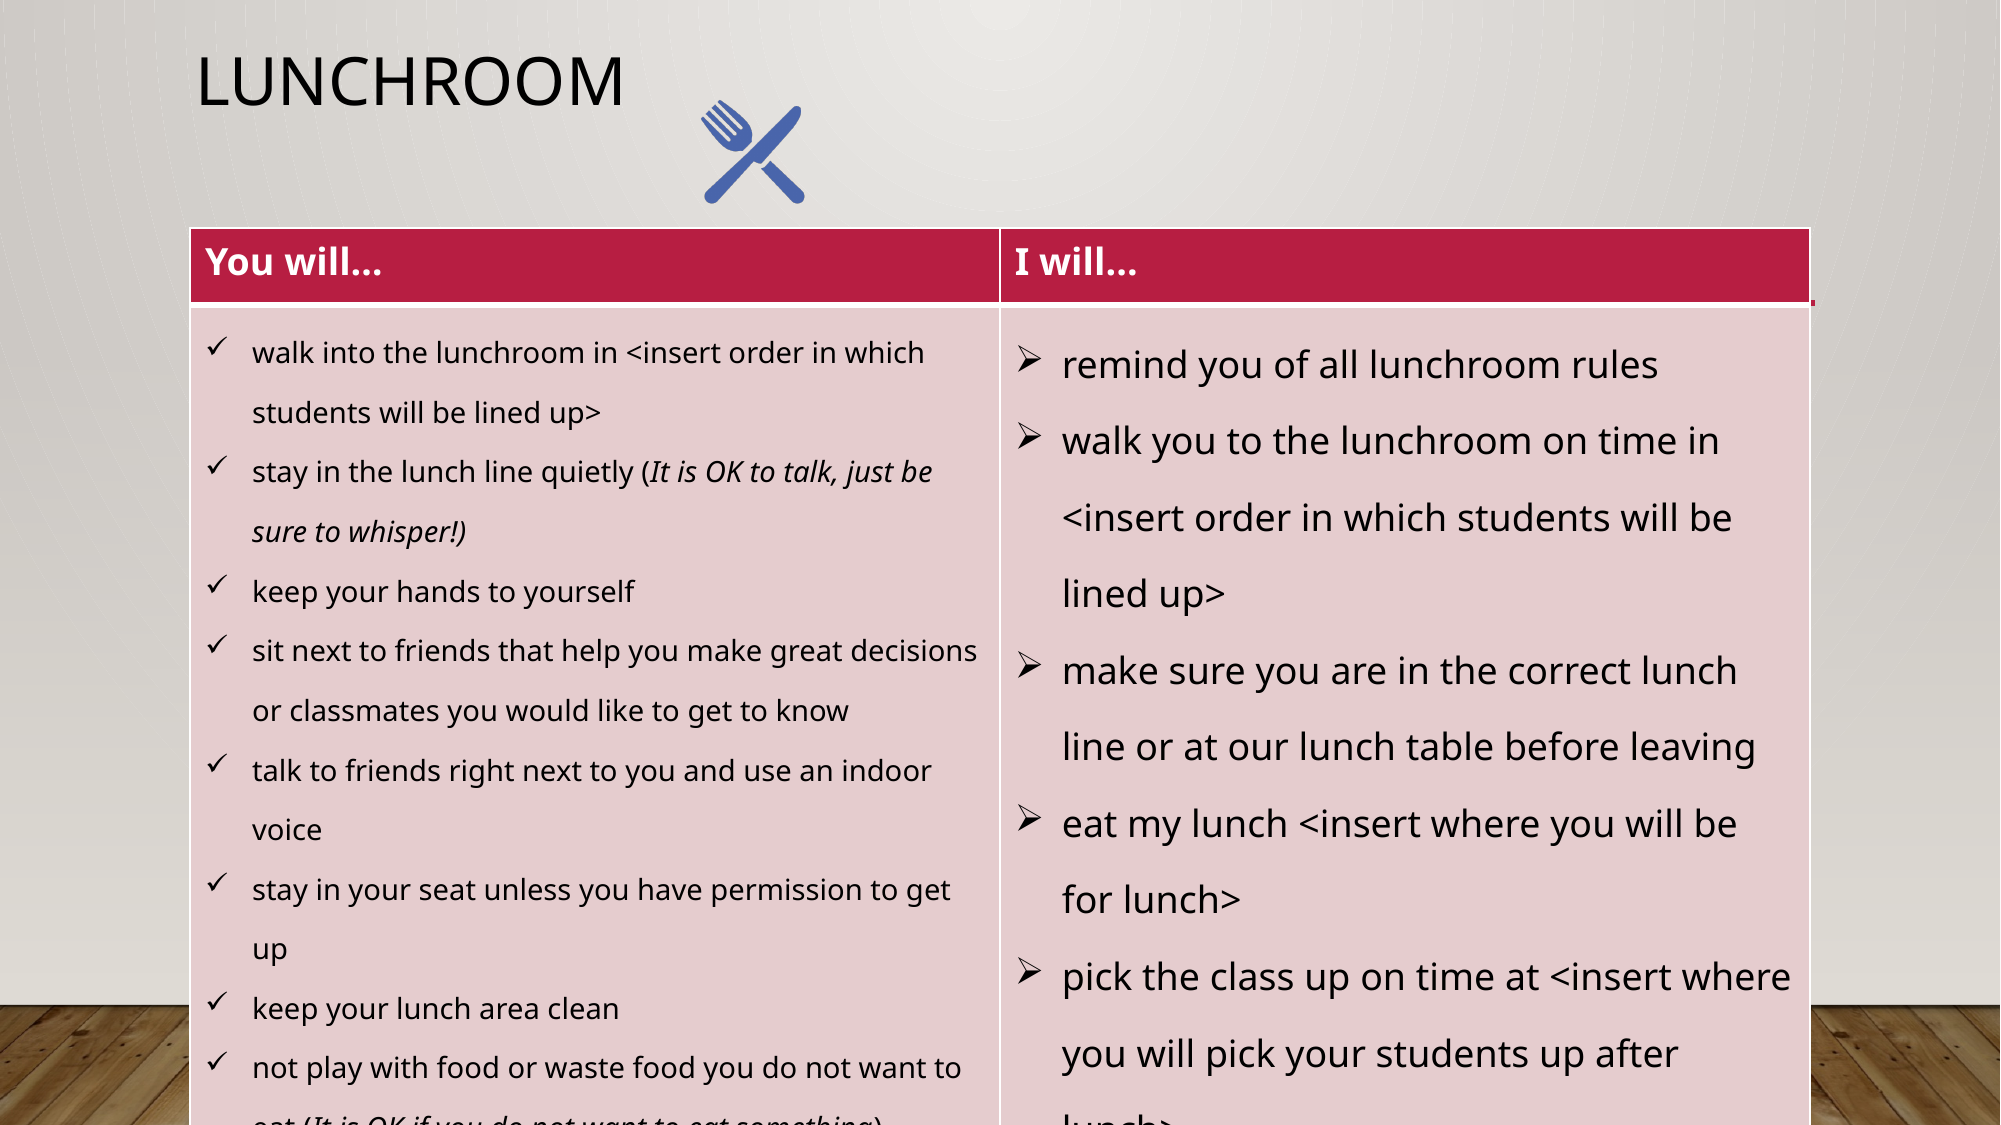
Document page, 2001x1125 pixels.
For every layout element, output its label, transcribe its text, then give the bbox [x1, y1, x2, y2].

table_header I will... [1001, 229, 1809, 302]
picture [1811, 1005, 2000, 1125]
picture [693, 92, 811, 210]
picture [0, 1005, 189, 1125]
title Lunchroom [179, 40, 1800, 263]
table_cell walk into the lunchroom in <insert order in which students will be lined up> stay in the lunch line quietly (It is OK to talk, just be sure to whisper!) keep your hands to yourself sit next to friends that help you make great decisions or classmates you would like to get to know talk to friends right next to you and use an indoor voice stay in your seat unless you have permission to get up keep your lunch area clean not play with food or waste food you do not want to eat (It is OK if you do not want to eat something) line up when <insert teacher’s name> arrives or you are dismissed [191, 308, 999, 1125]
table_cell remind you of all lunchroom rules walk you to the lunchroom on time in <insert order in which students will be lined up> make sure you are in the correct lunch line or at our lunch table before leaving eat my lunch <insert where you will be for lunch> pick the class up on time at <insert where you will pick your students up after lunch> [1001, 308, 1809, 1125]
table_header You will… [191, 229, 999, 302]
